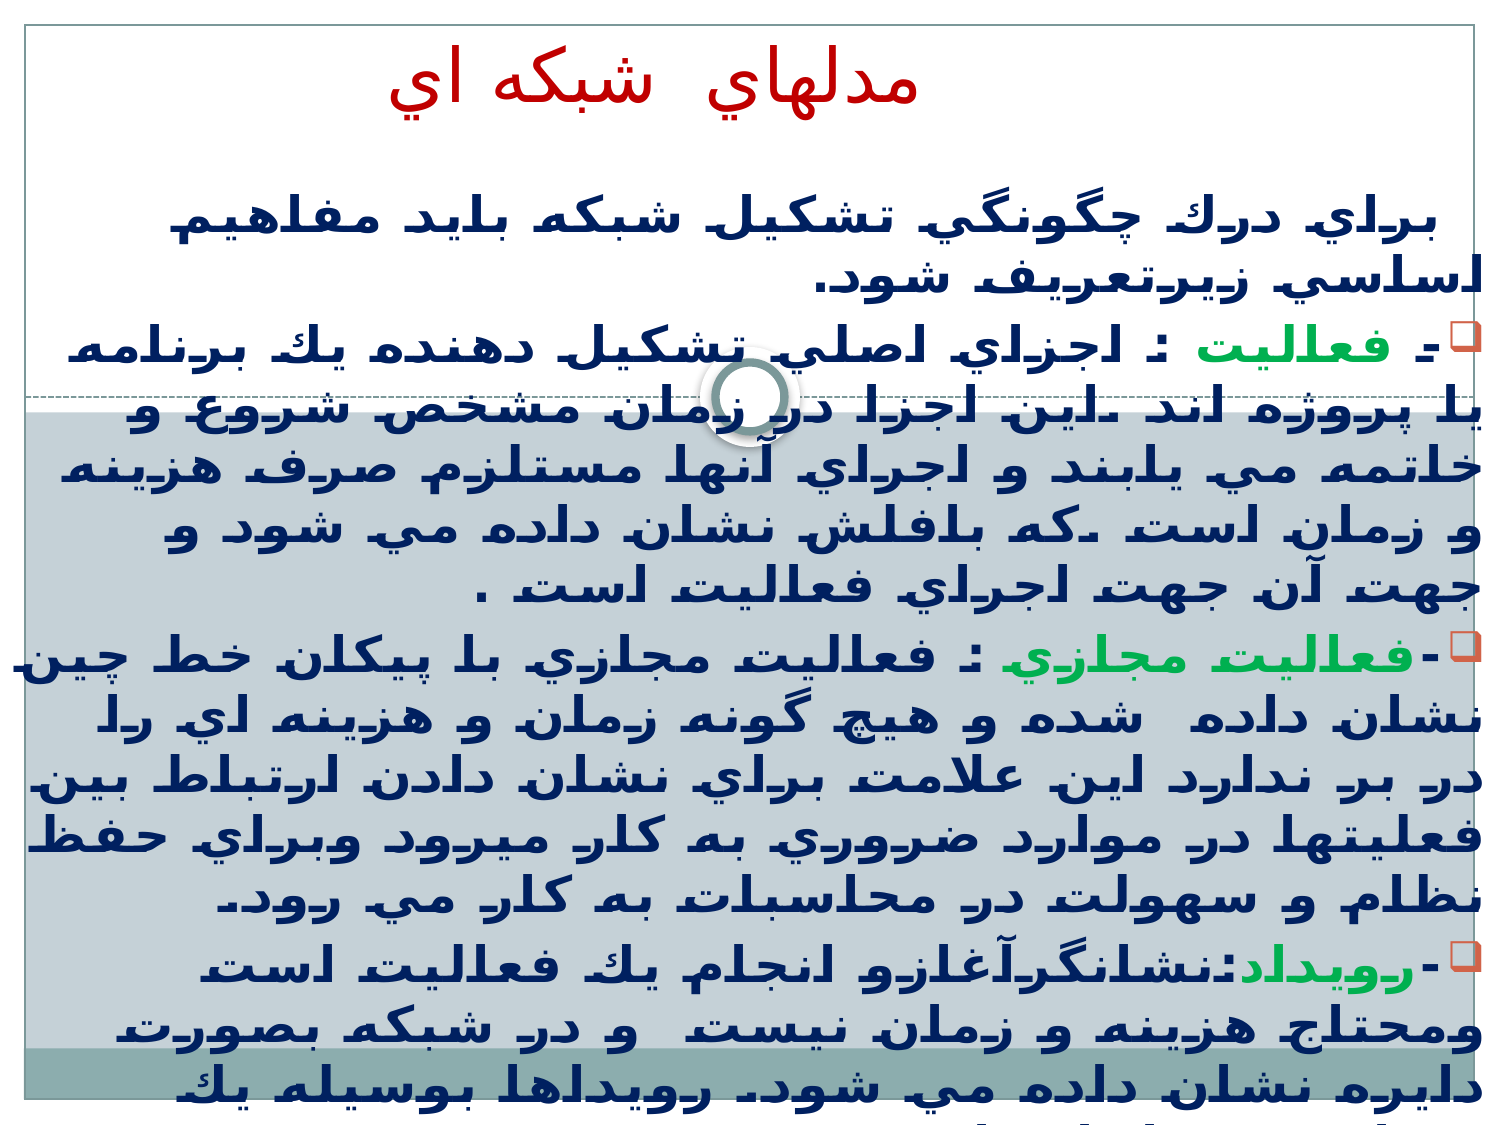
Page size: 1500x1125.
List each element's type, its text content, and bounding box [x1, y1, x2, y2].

title مدلهاي شبكه اي [0, 0, 1500, 125]
subtitle براي درك چگونگي تشكيل شبكه بايد مفاهيم اساسي زيرتعريف شود. - فعاليت : اجزاي اصلي تشكيل دهنده يك برنامه يا پروژه اند .اين اجزا در زمان مشخص شروع و خاتمه مي يابند و اجراي آنها مستلزم صرف هزينه و زمان است .كه بافلش نشان داده مي شود و جهت آن جهت اجراي فعاليت است . -فعاليت مجازي : فعاليت مجازي با پيكان خط چين نشان داده شده و هيچ گونه زمان و هزينه اي را در بر ندارد اين علامت براي نشان دادن ارتباط بين فعليتها در موارد ضروري به كار ميرود وبراي حفظ نظام و سهولت در محاسبات به كار مي رود. -رويداد:نشانگرآغازو انجام يك فعاليت است ومحتاج هزينه و زمان نيست و در شبكه بصورت دايره نشان داده مي شود. رويداها بوسيله يك شماره در داخل دايره مشخص مي شوند . [0, 174, 1500, 1125]
